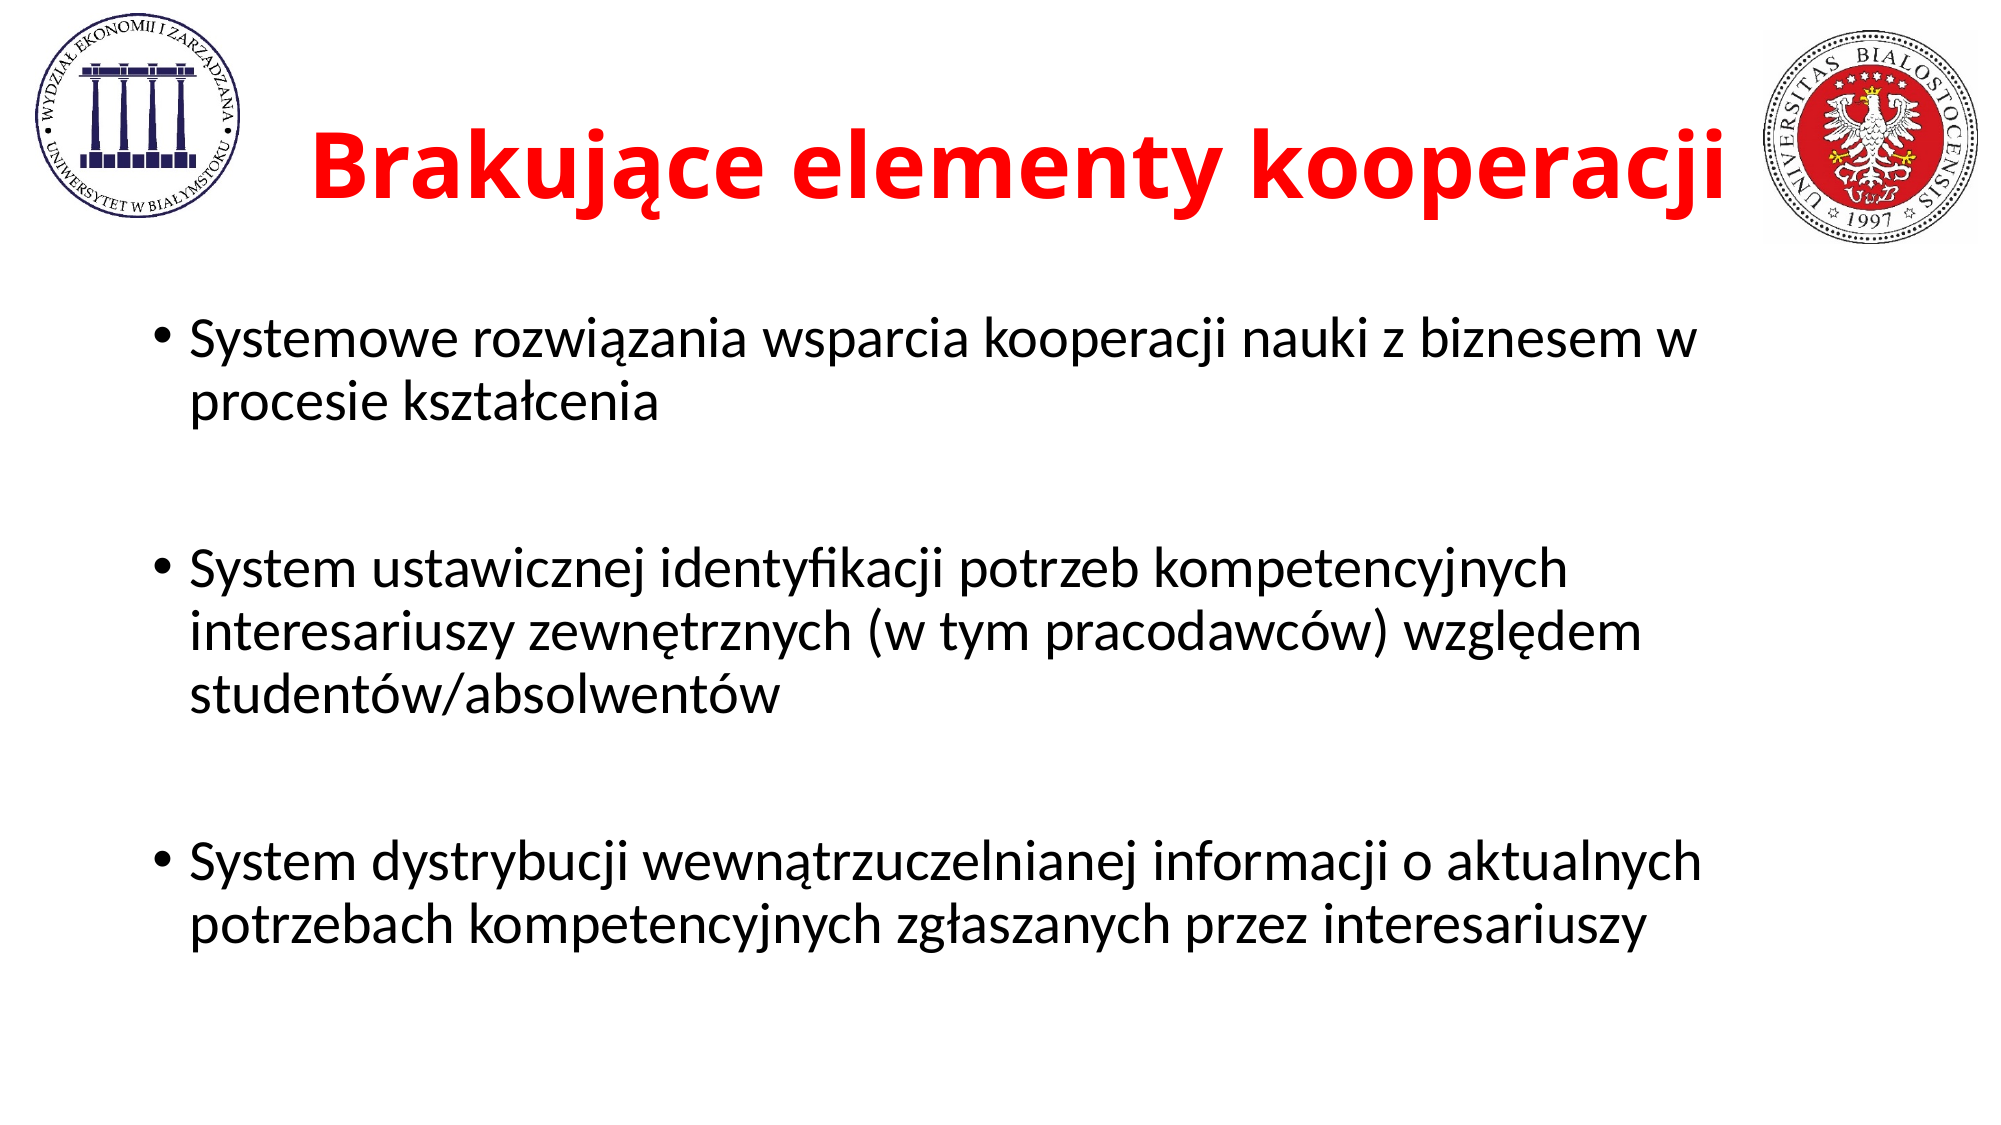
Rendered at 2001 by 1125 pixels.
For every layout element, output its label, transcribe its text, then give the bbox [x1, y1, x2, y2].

list Systemowe rozwiązania wsparcia kooperacji nauki z biznesem w procesie kształcenia System ustawicznej identyfikacji potrzeb kompetencyjnych interesariuszy zewnętrznych (w tym pracodawców) względem studentów/absolwentów System dystrybucji wewnątrzuczelnianej informacji o aktualnych potrzebach kompetencyjnych zgłaszanych przez interesariuszy [137, 299, 1863, 1014]
picture [35, 13, 240, 218]
picture [1763, 30, 1978, 245]
title Brakujące elementy kooperacji [293, 59, 1863, 278]
